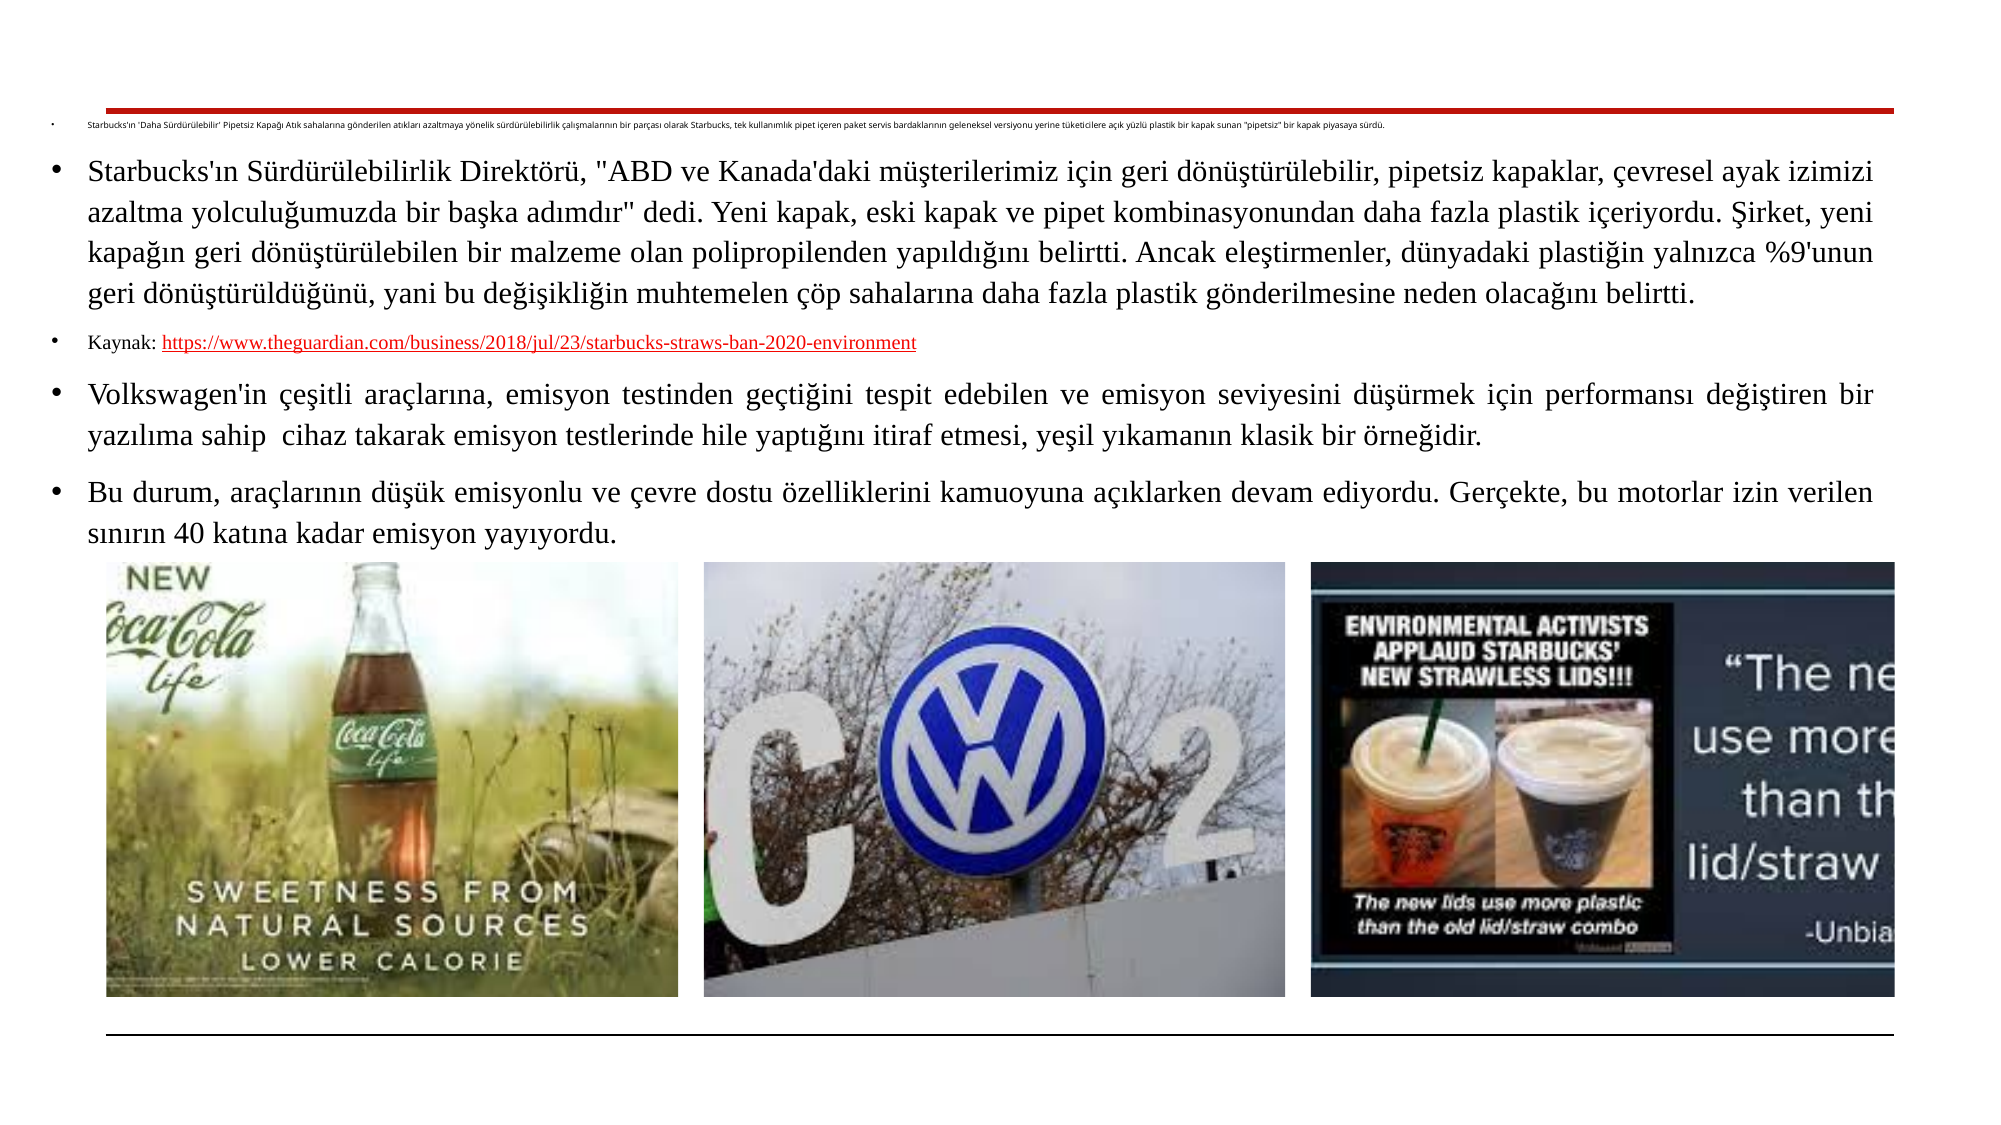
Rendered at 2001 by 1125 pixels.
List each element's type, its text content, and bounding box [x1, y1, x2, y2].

picture [106, 562, 679, 997]
list Starbucks'ın 'Daha Sürdürülebilir' Pipetsiz Kapağı Atık sahalarına gönderilen atıkları azaltmaya yönelik sürdürülebilirlik çalışmalarının bir parçası olarak Starbucks, tek kullanımlık pipet içeren paket servis bardaklarının geleneksel versiyonu yerine tüketicilere açık yüzlü plastik bir kapak sunan "pipetsiz" bir kapak piyasaya sürdü. Starbucks'ın Sürdürülebilirlik Direktörü, "ABD ve Kanada'daki müşterilerimiz için geri dönüştürülebilir, pipetsiz kapaklar, çevresel ayak izimizi azaltma yolculuğumuzda bir başka adımdır" dedi. Yeni kapak, eski kapak ve pipet kombinasyonundan daha fazla plastik içeriyordu. Şirket, yeni kapağın geri dönüştürülebilen bir malzeme olan polipropilenden yapıldığını belirtti. Ancak eleştirmenler, dünyadaki plastiğin yalnızca %9'unun geri dönüştürüldüğünü, yani bu değişikliğin muhtemelen çöp sahalarına daha fazla plastik gönderilmesine neden olacağını belirtti. Kaynak: https://www.theguardian.com/business/2018/jul/23/starbucks-straws-ban-2020-environment Volkswagen'in çeşitli araçlarına, emisyon testinden geçtiğini tespit edebilen ve emisyon seviyesini düşürmek için performansı değiştiren bir yazılıma sahip cihaz takarak emisyon testlerinde hile yaptığını itiraf etmesi, yeşil yıkamanın klasik bir örneğidir. Bu durum, araçlarının düşük emisyonlu ve çevre dostu özelliklerini kamuoyuna açıklarken devam ediyordu. Gerçekte, bu motorlar izin verilen sınırın 40 katına kadar emisyon yayıyordu. [36, 111, 1892, 563]
picture [703, 562, 1286, 997]
picture [1310, 562, 1895, 997]
